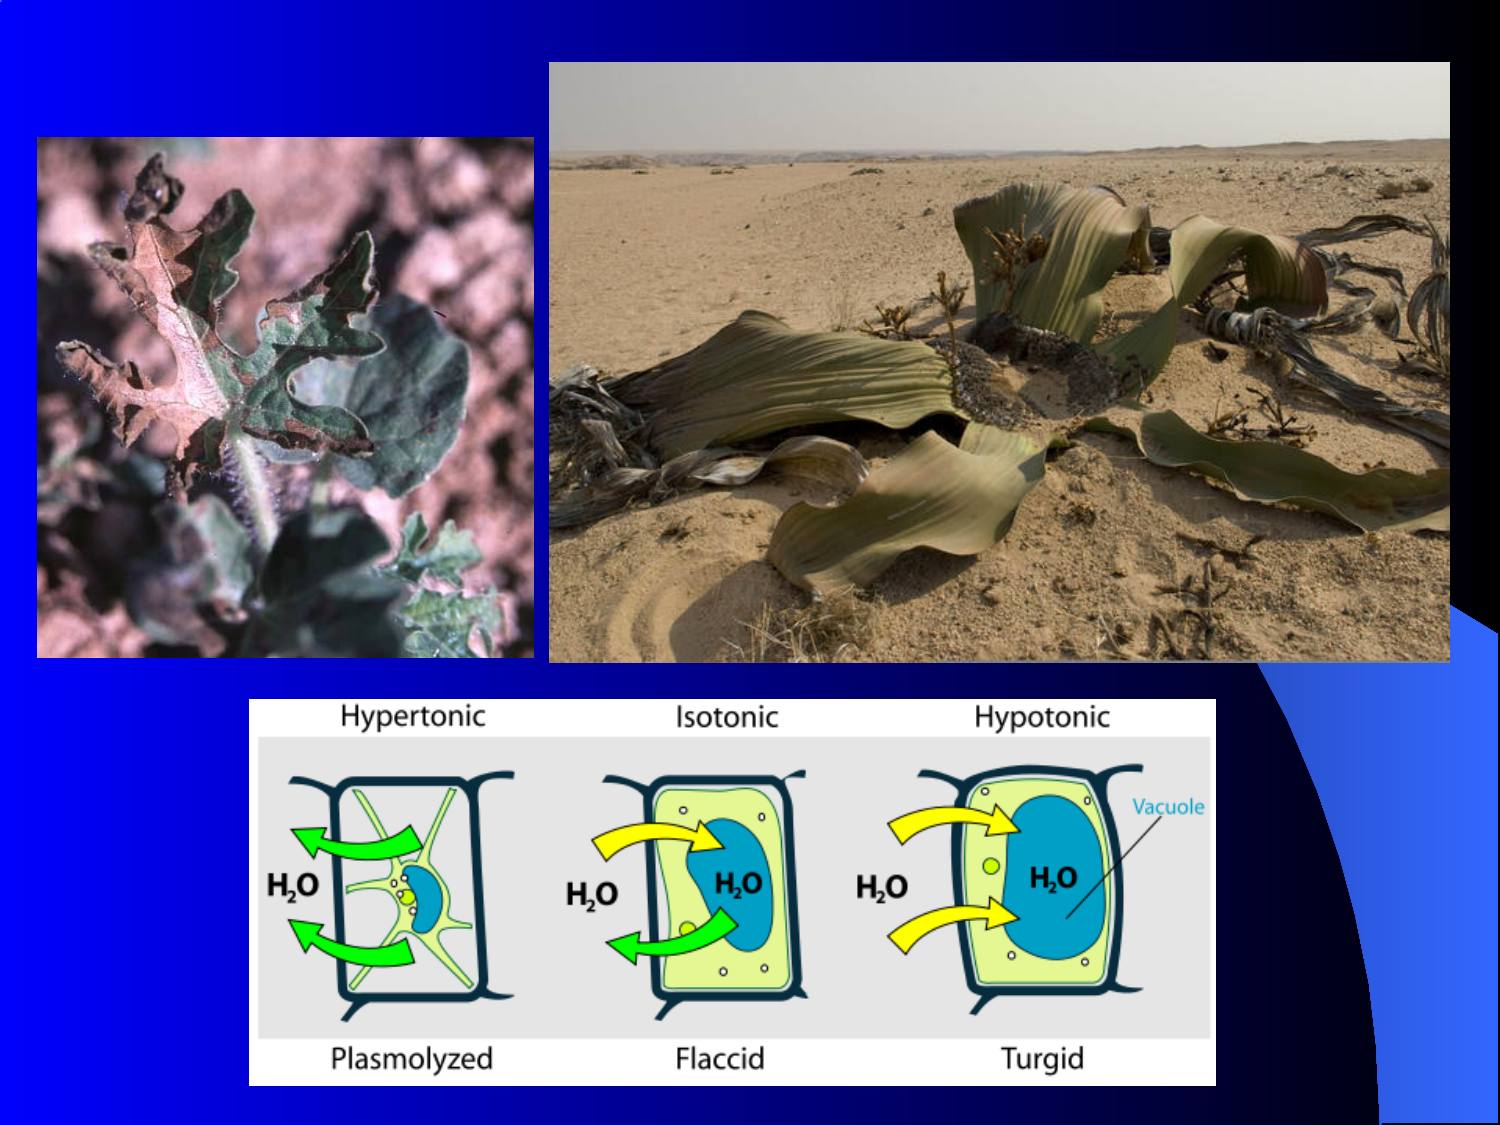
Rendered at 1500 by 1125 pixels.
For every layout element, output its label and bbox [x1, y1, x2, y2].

list [549, 62, 1450, 663]
picture [37, 137, 534, 658]
picture [249, 699, 1216, 1086]
